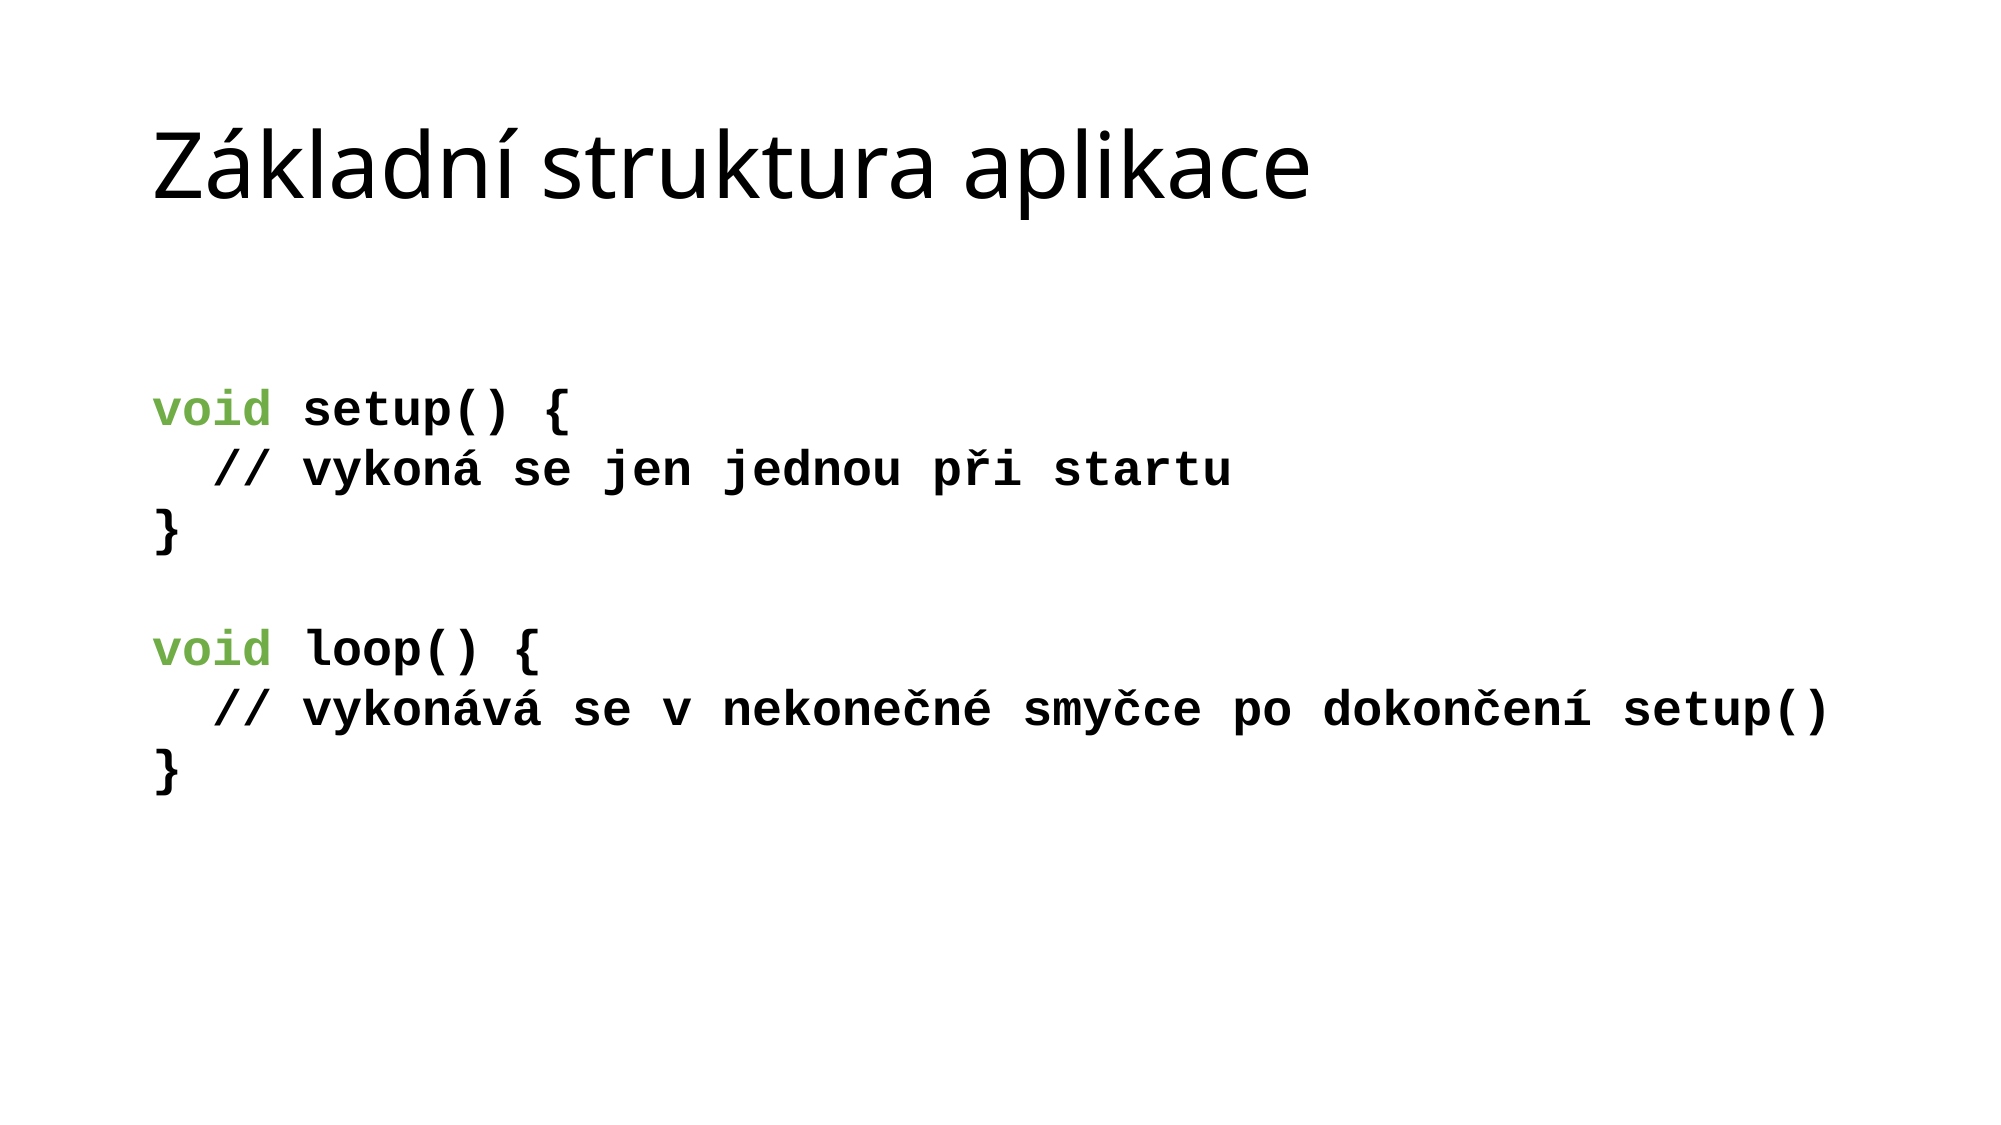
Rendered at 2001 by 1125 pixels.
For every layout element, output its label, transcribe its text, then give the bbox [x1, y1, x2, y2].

text_box void setup() { // vykoná se jen jednou při startu } void loop() { // vykonává se v nekonečné smyčce po dokončení setup() } [137, 368, 1863, 804]
title Základní struktura aplikace [137, 59, 1863, 278]
